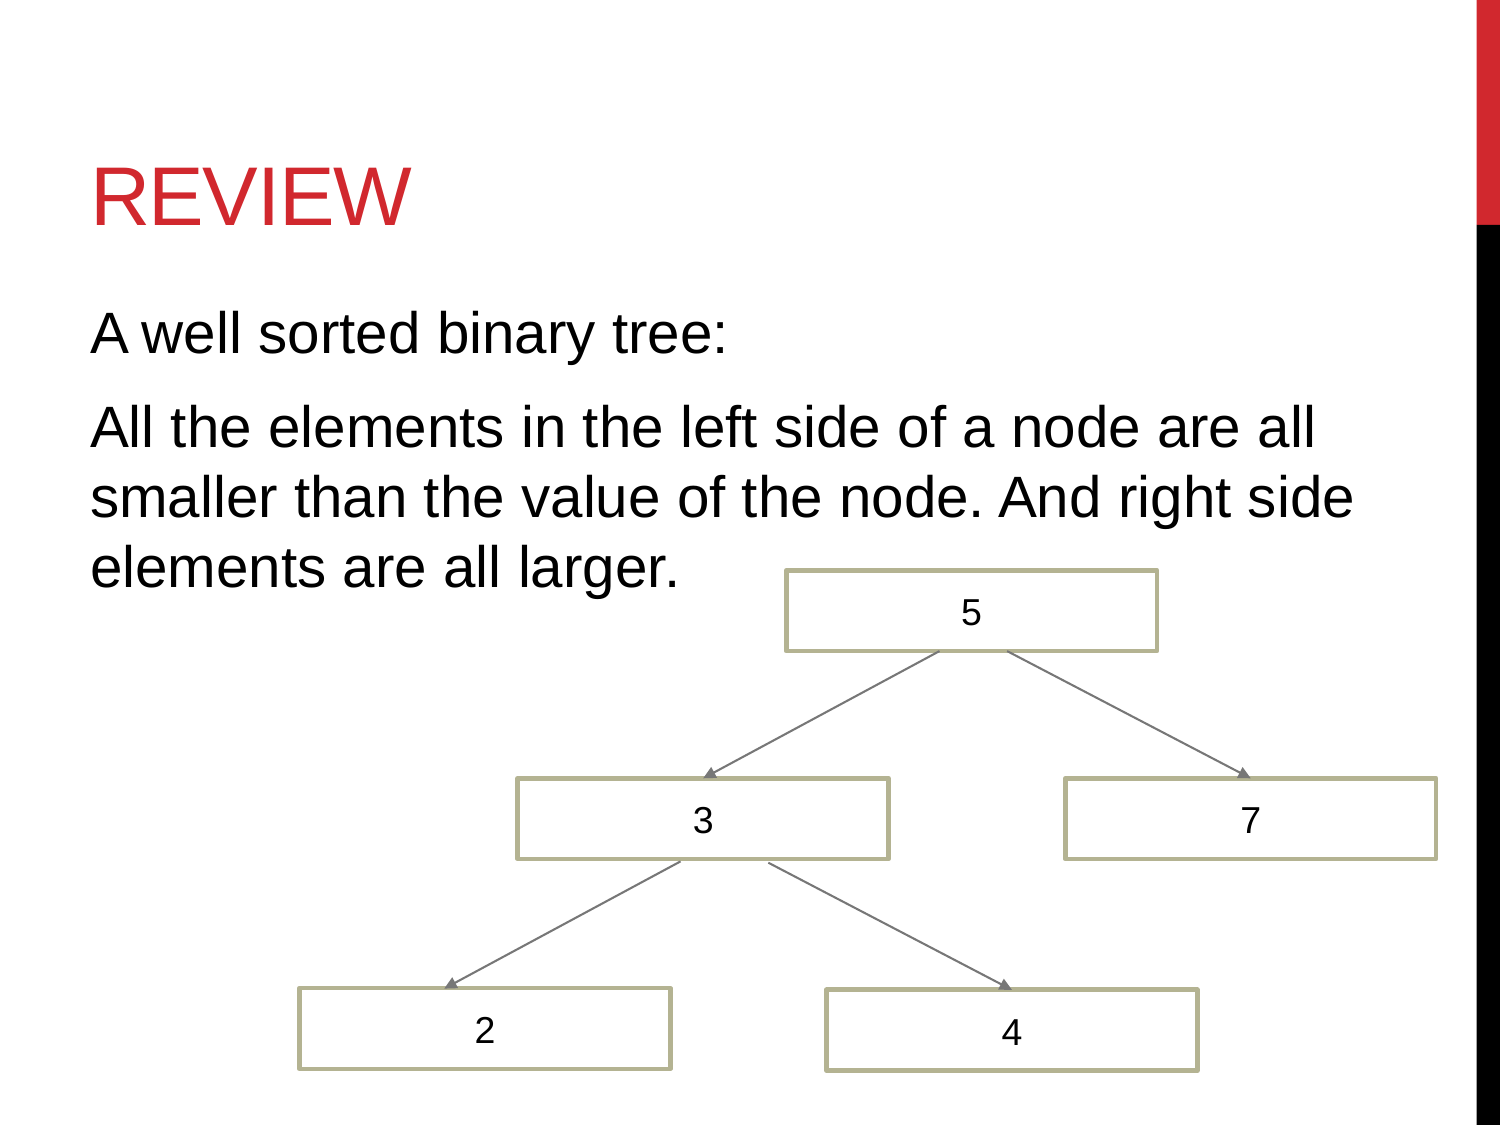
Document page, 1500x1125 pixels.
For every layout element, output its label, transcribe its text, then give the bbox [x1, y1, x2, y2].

list A well sorted binary tree: All the elements in the left side of a node are all smaller than the value of the node. And right side elements are all larger. [75, 287, 1473, 1005]
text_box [443, 860, 682, 989]
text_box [1006, 650, 1252, 779]
title Review [75, 25, 1025, 250]
text_box 5 [784, 568, 1159, 653]
text_box 7 [1063, 776, 1438, 861]
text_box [702, 650, 941, 779]
text_box 2 [297, 986, 673, 1071]
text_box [767, 862, 1013, 991]
text_box 4 [824, 987, 1200, 1073]
text_box 3 [515, 776, 891, 861]
